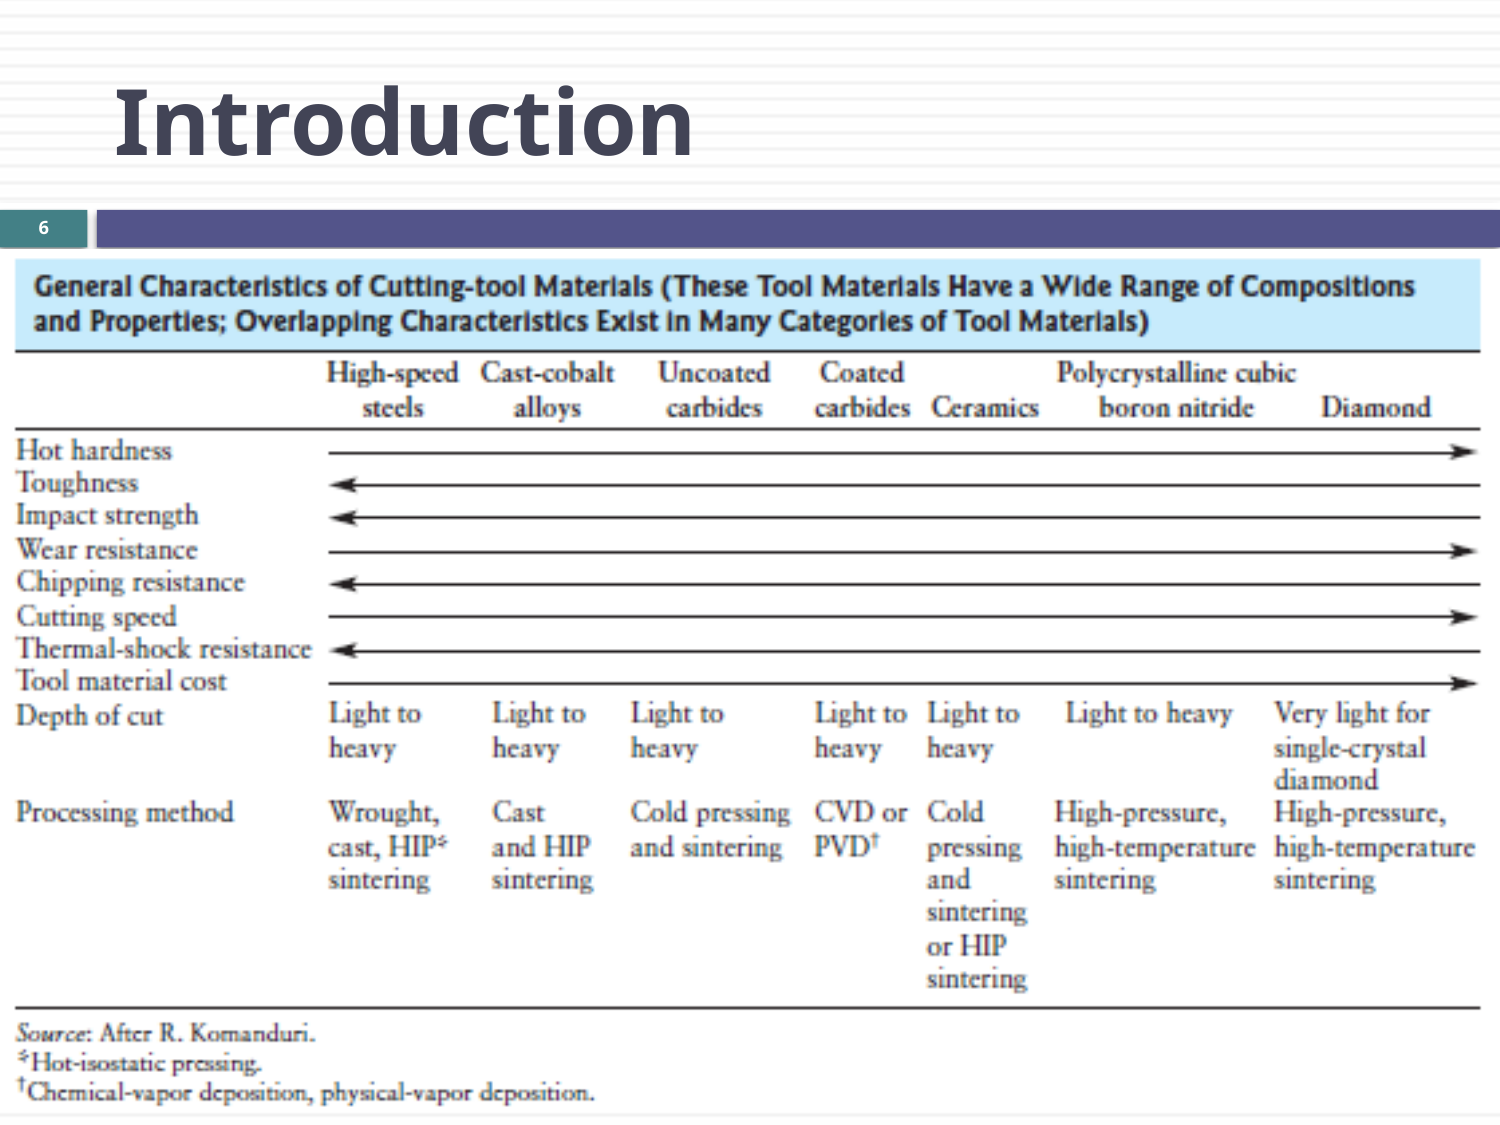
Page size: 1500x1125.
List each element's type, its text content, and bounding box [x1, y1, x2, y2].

slide_number 6 [0, 208, 88, 249]
picture [0, 249, 1500, 1112]
title Introduction [99, 37, 1438, 200]
